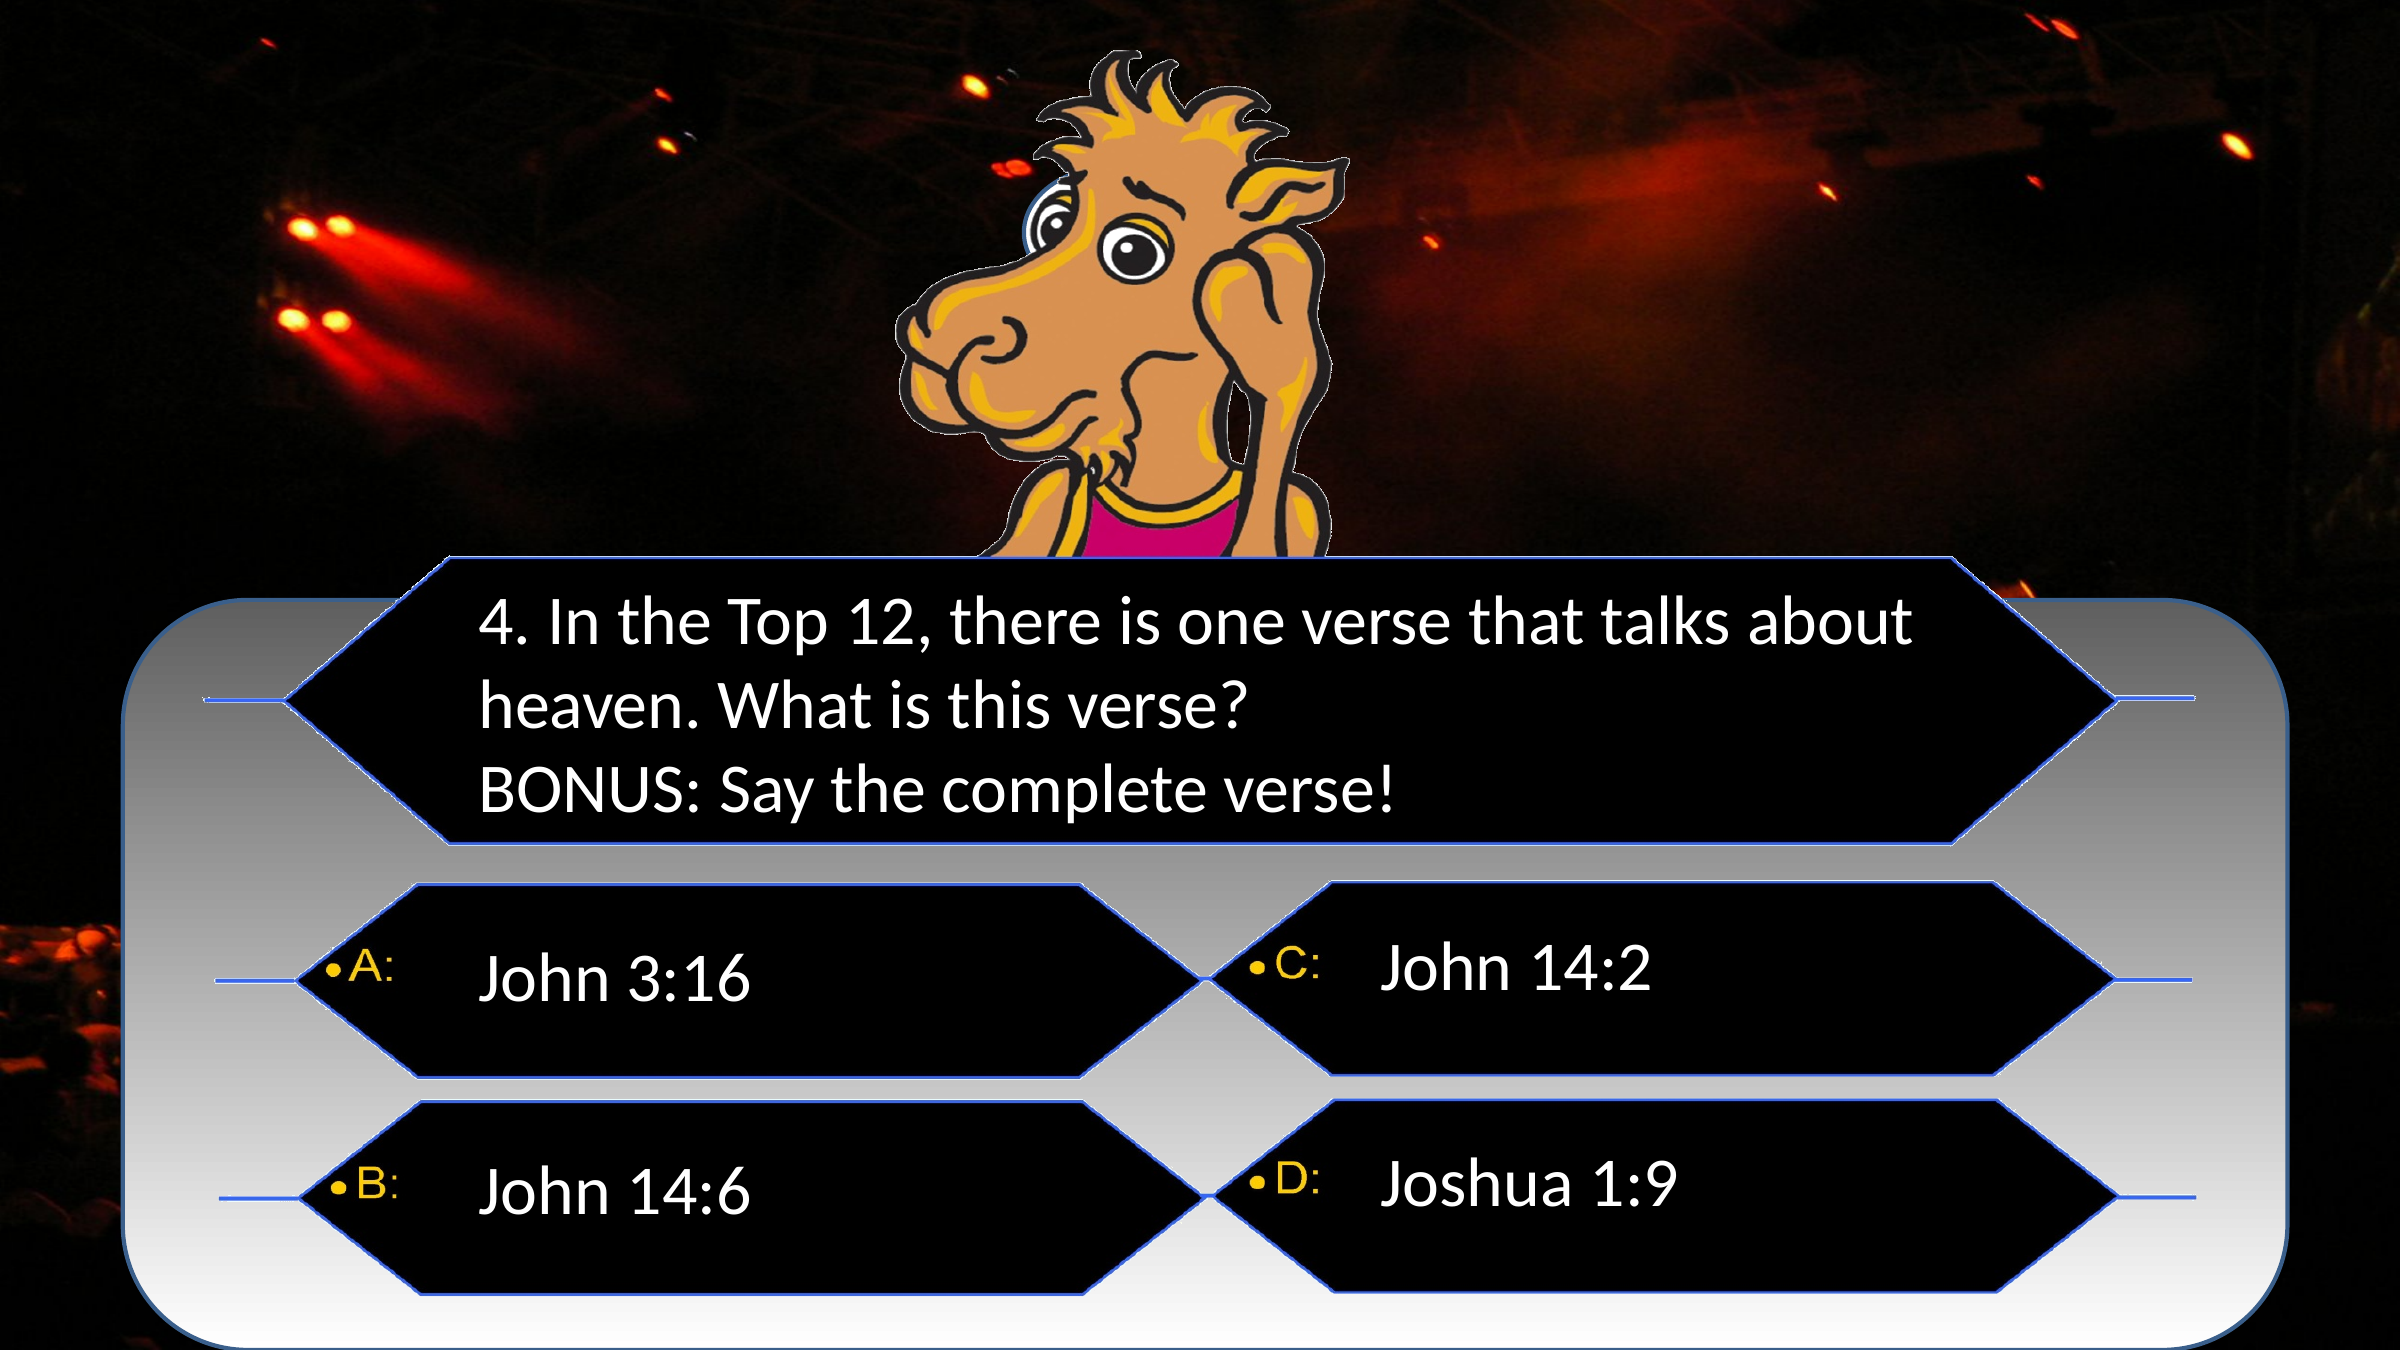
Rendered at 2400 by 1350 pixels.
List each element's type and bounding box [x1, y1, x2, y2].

text_box [201, 50, 2199, 1350]
picture [0, 0, 2400, 1350]
